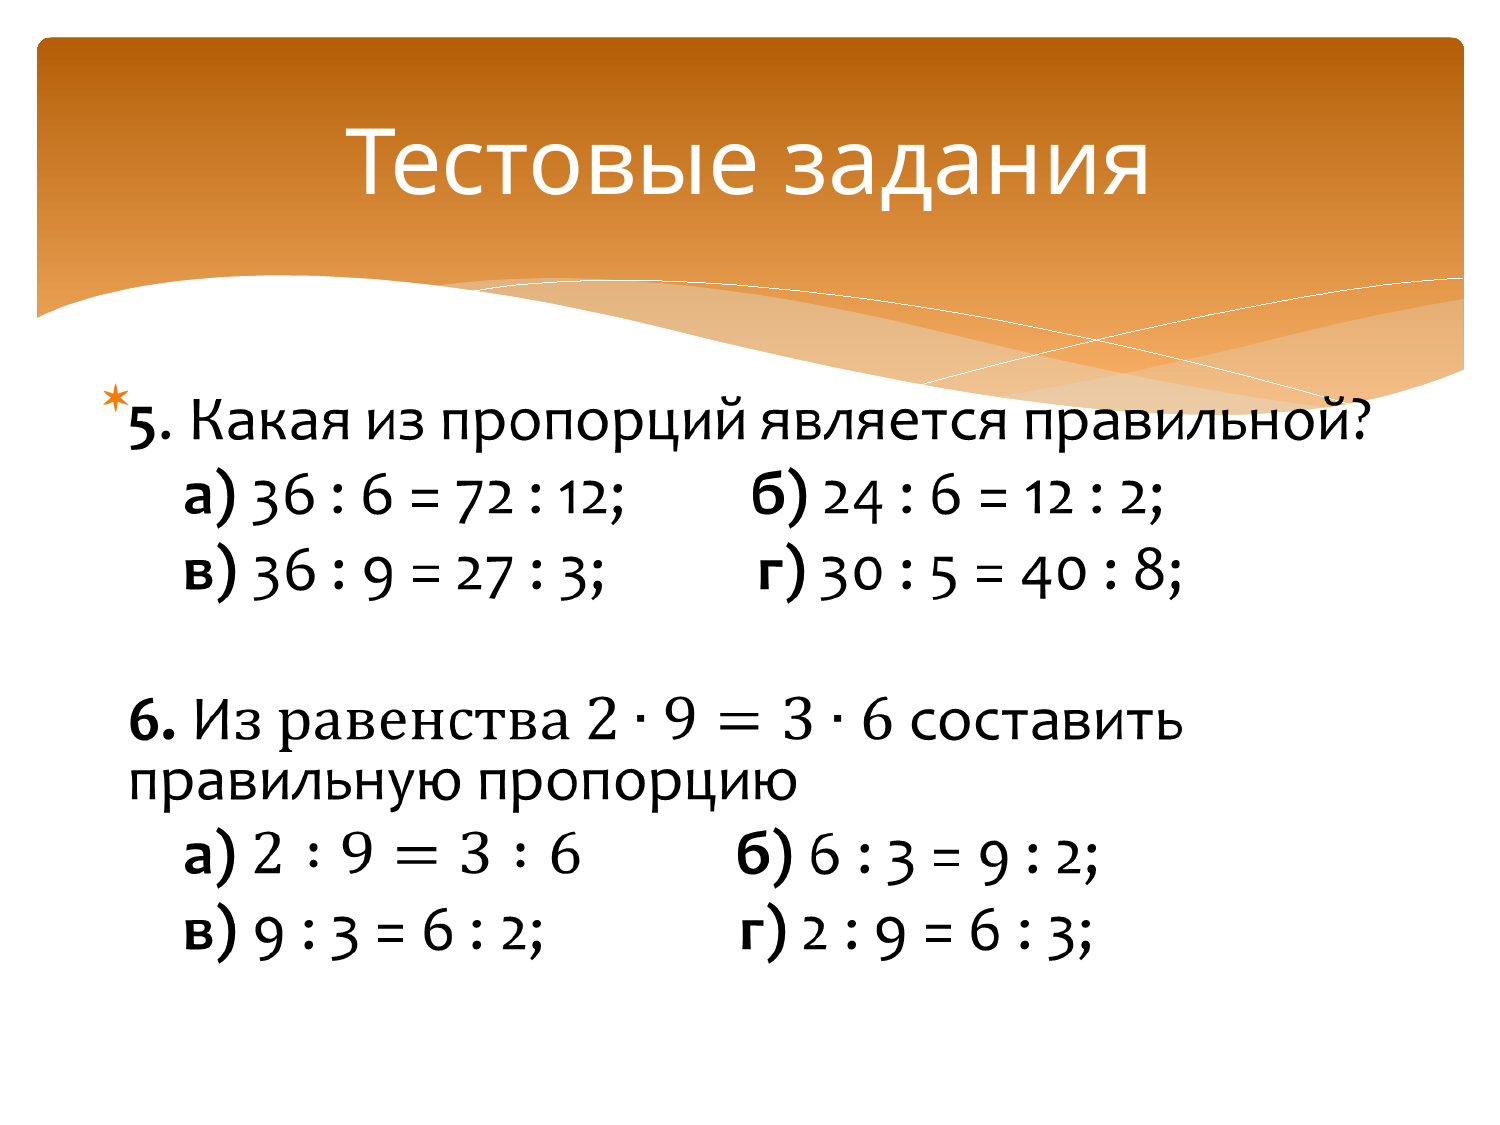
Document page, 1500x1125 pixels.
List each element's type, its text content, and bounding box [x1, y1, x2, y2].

title Тестовые задания [75, 55, 1425, 261]
list [88, 361, 1483, 1071]
